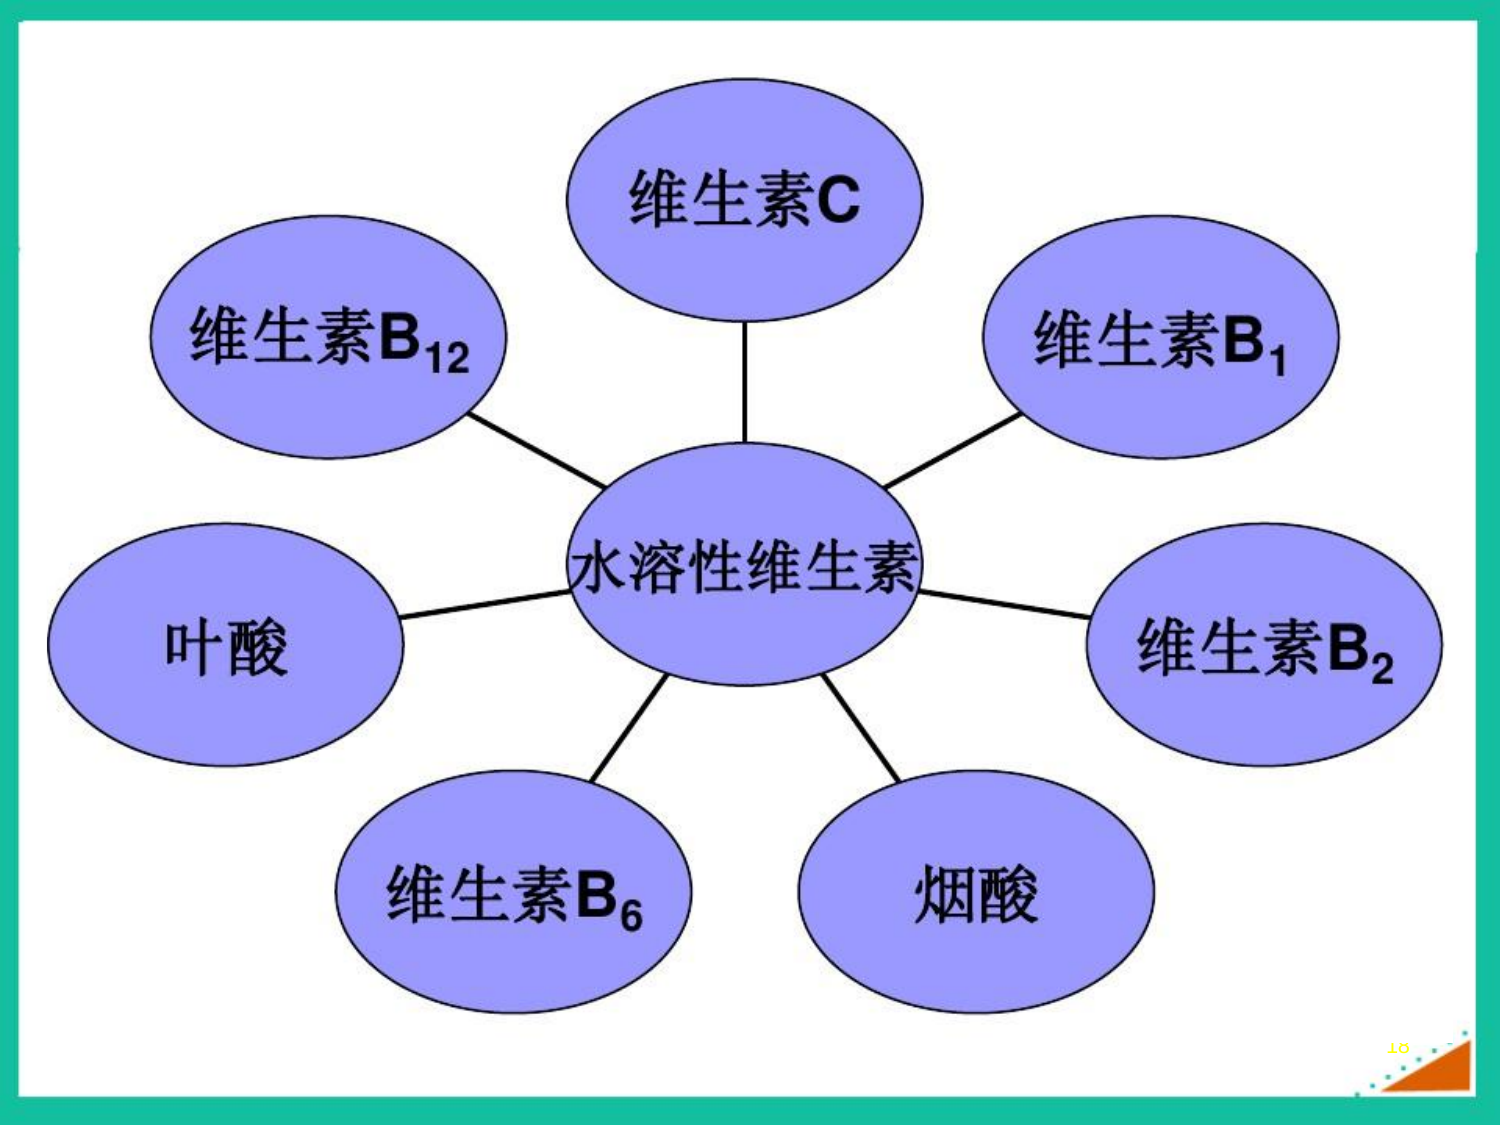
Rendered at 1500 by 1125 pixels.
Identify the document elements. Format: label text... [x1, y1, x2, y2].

slide_number 18 [1074, 1051, 1425, 1103]
picture [0, 0, 1500, 1125]
